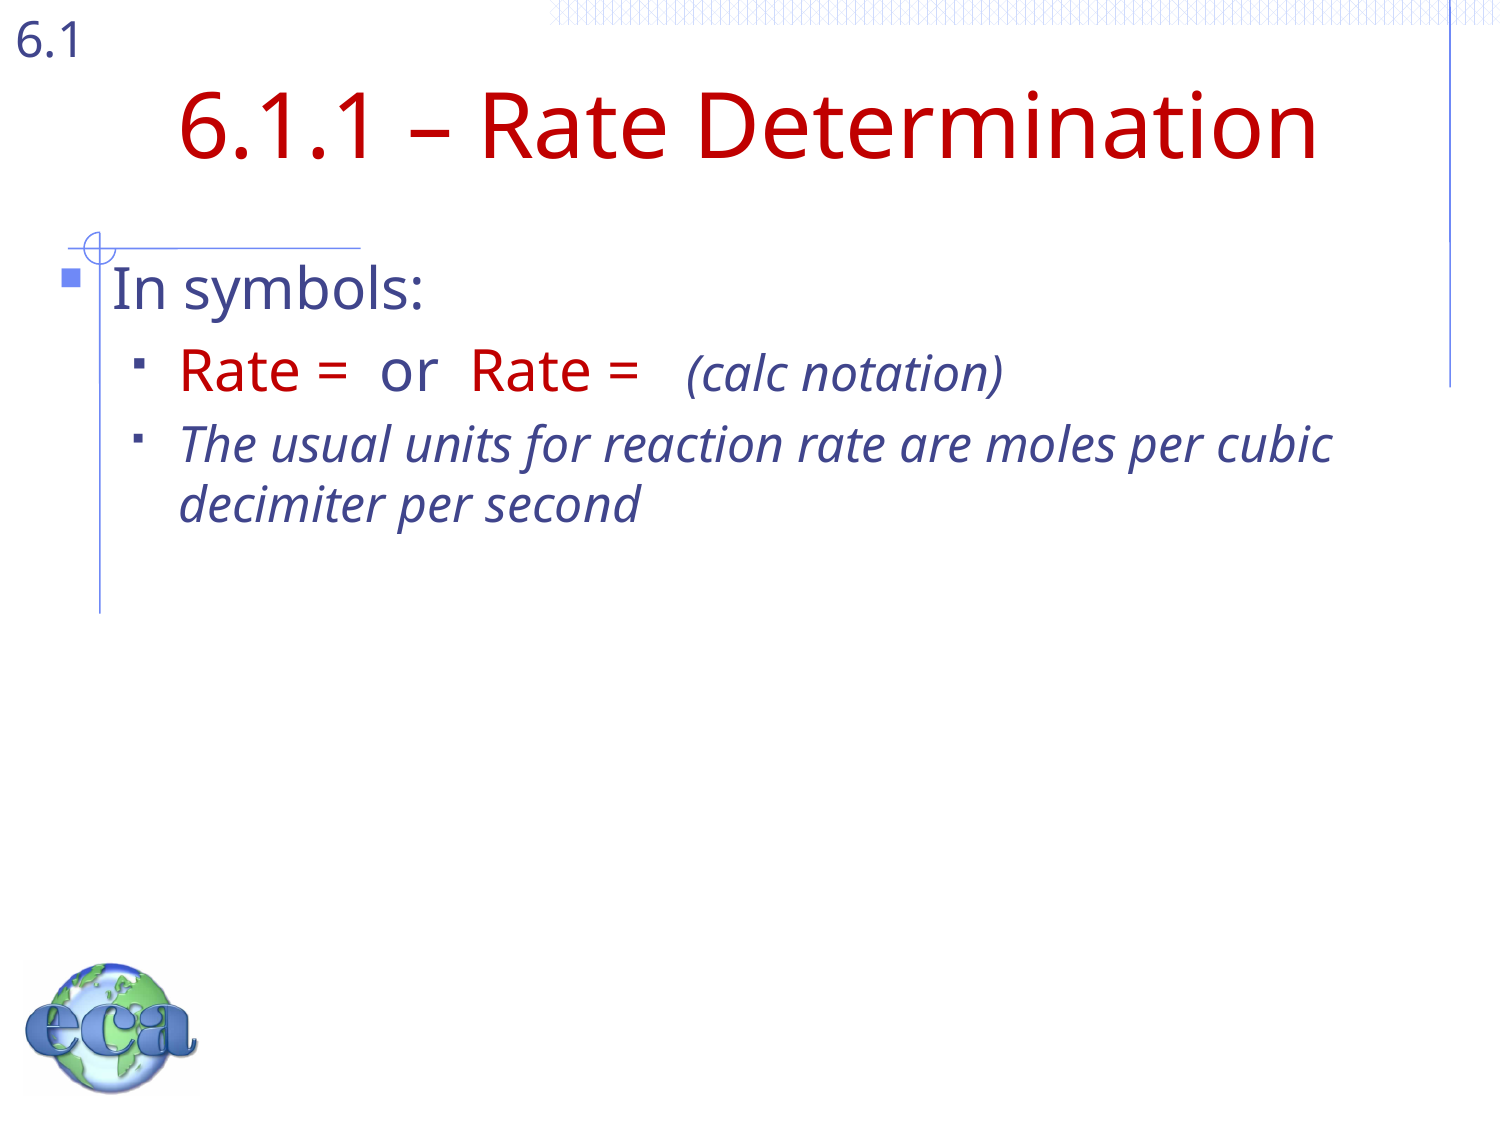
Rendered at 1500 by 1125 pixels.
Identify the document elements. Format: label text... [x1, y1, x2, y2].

title 6.1.1 – Rate Determination [17, 49, 1483, 185]
picture [23, 960, 200, 1096]
